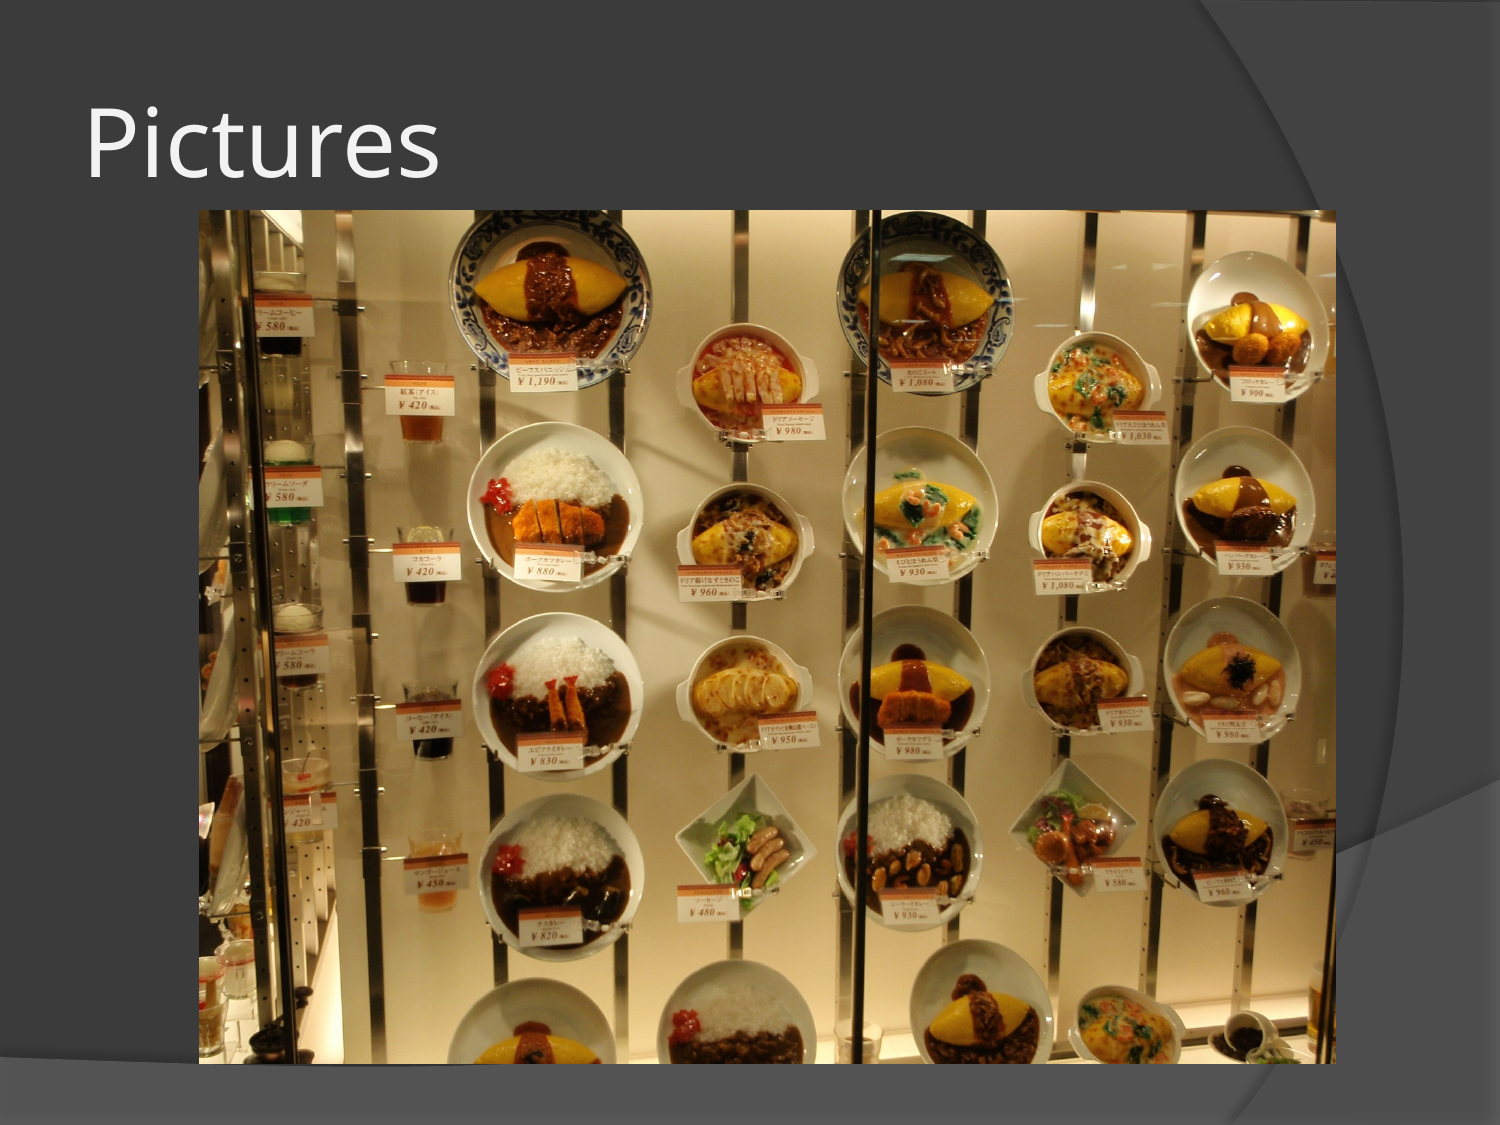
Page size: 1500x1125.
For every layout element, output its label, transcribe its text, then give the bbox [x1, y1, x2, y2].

title Pictures [75, 45, 1300, 233]
picture [198, 210, 1337, 1064]
